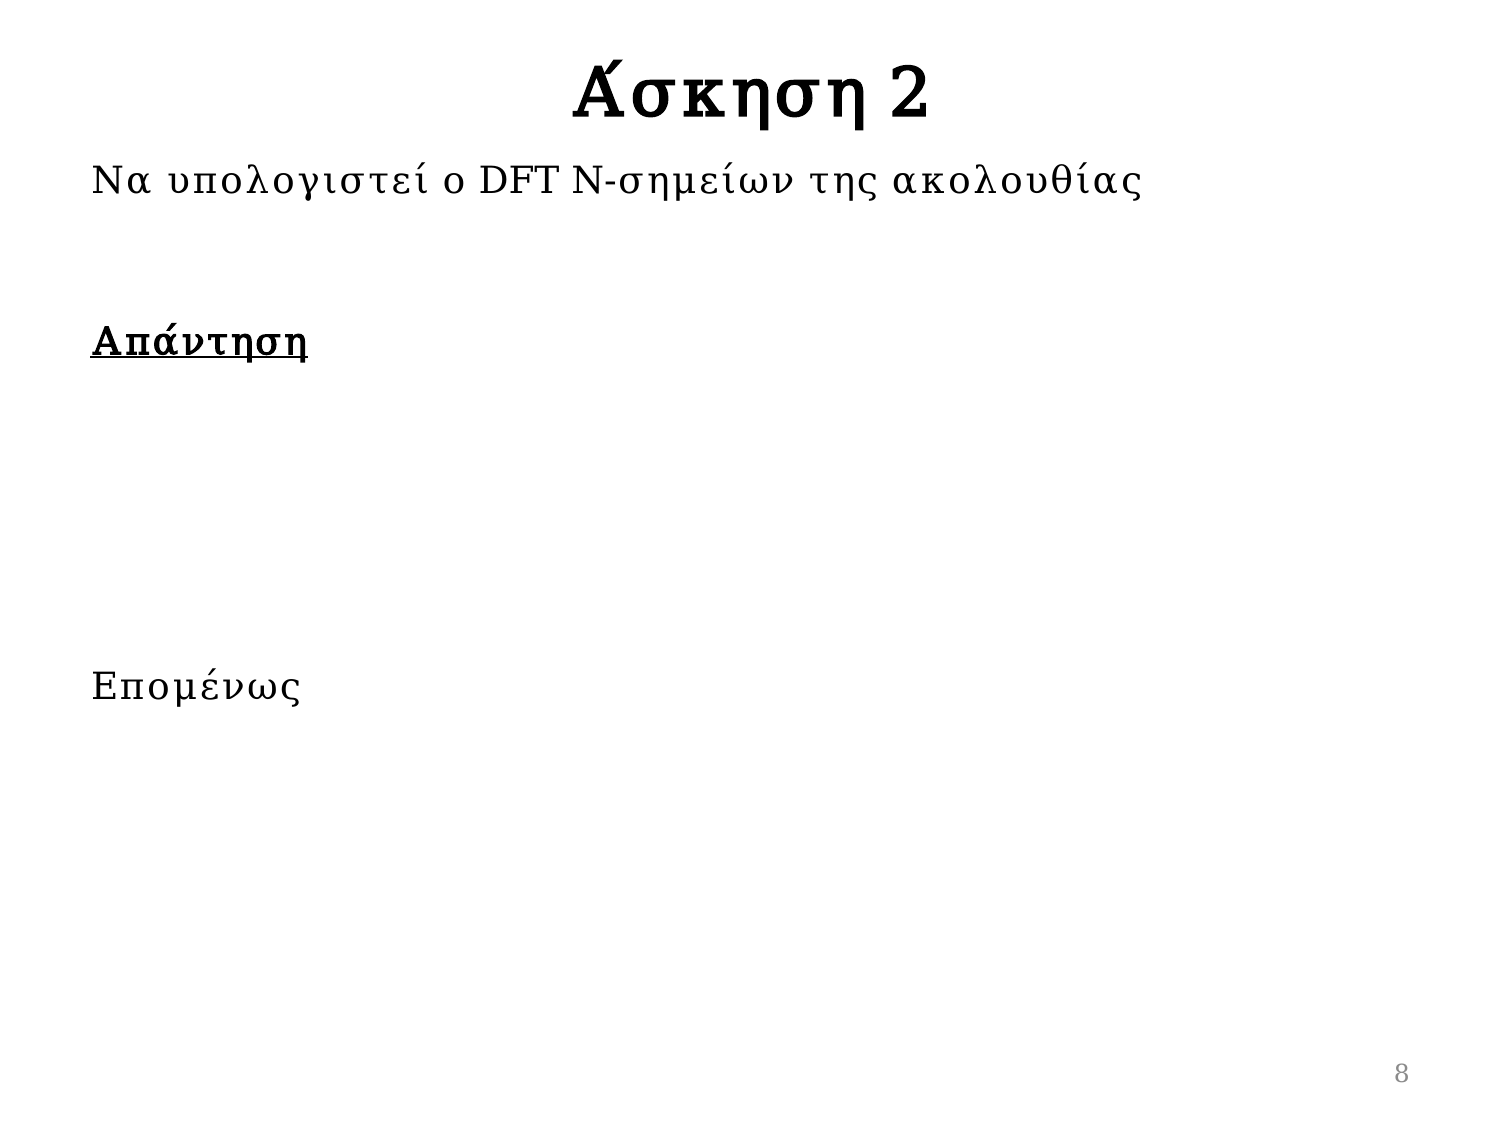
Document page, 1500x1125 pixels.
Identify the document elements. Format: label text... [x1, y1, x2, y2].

title Άσκηση 2 [75, 19, 1425, 159]
slide_number 8 [1222, 1042, 1425, 1103]
